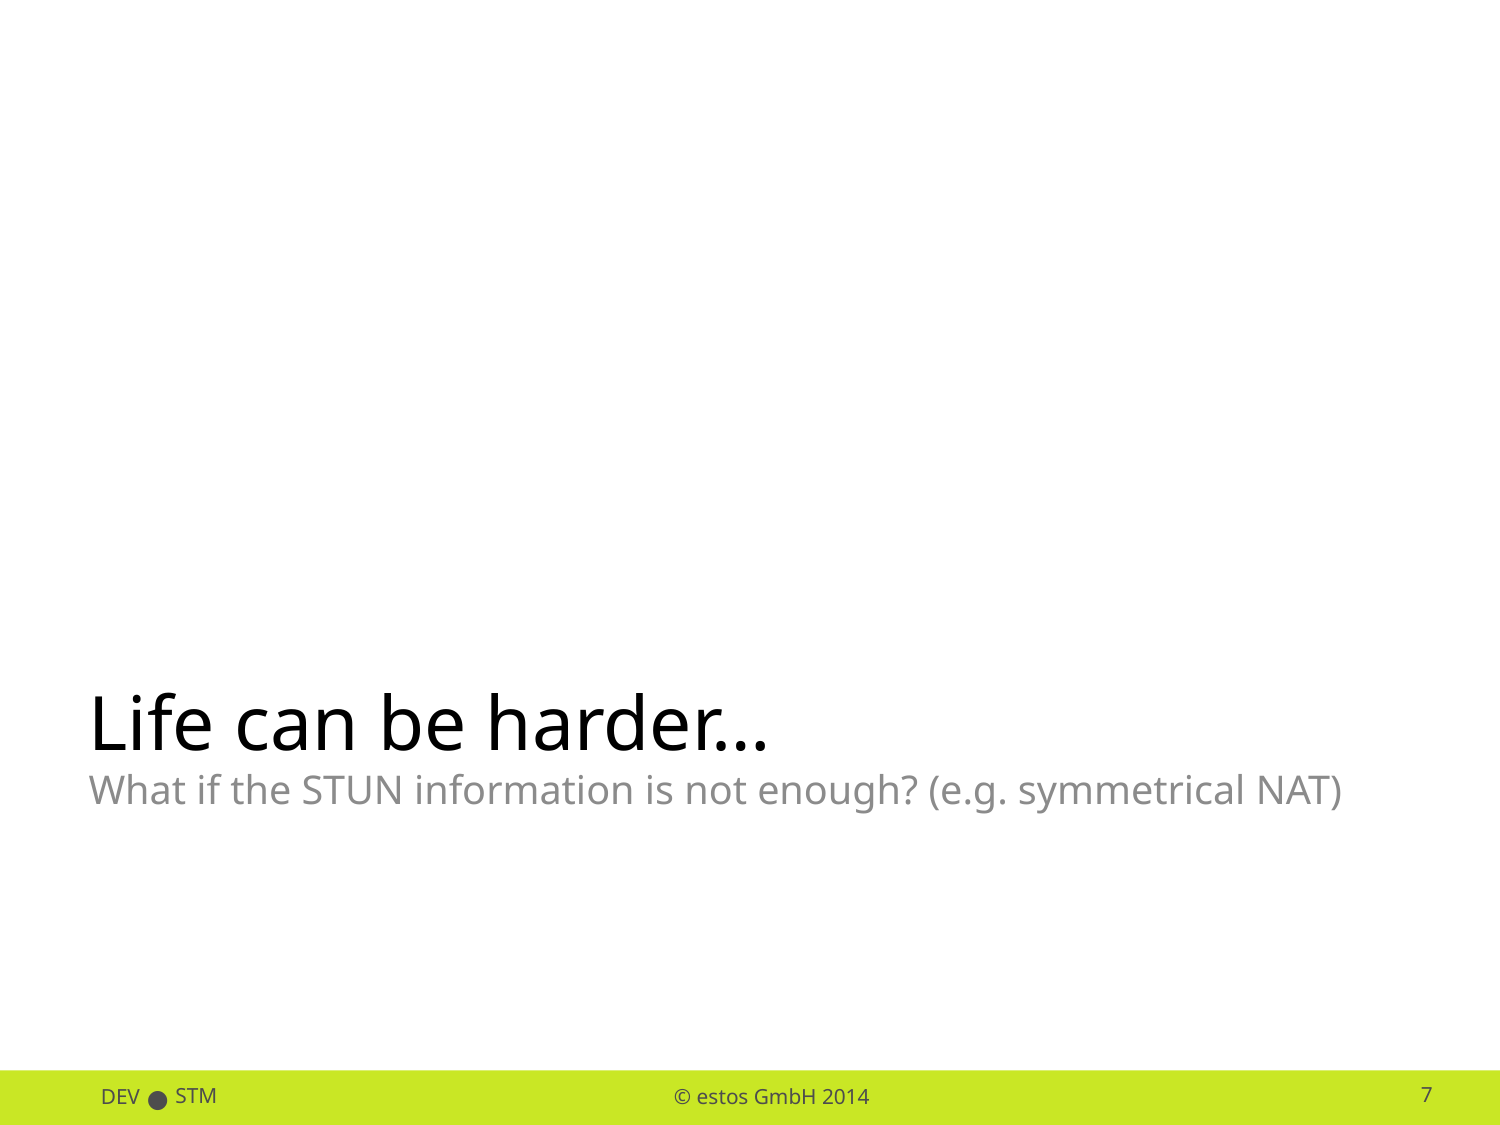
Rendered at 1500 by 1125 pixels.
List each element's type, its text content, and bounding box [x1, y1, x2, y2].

slide_number 7 [1364, 1078, 1433, 1115]
footer STM [175, 1078, 530, 1115]
slide_number DEV [33, 1078, 140, 1115]
list What if the STUN information is not enough? (e.g. symmetrical NAT) [88, 765, 1424, 1012]
title Life can be harder… [88, 172, 1424, 765]
